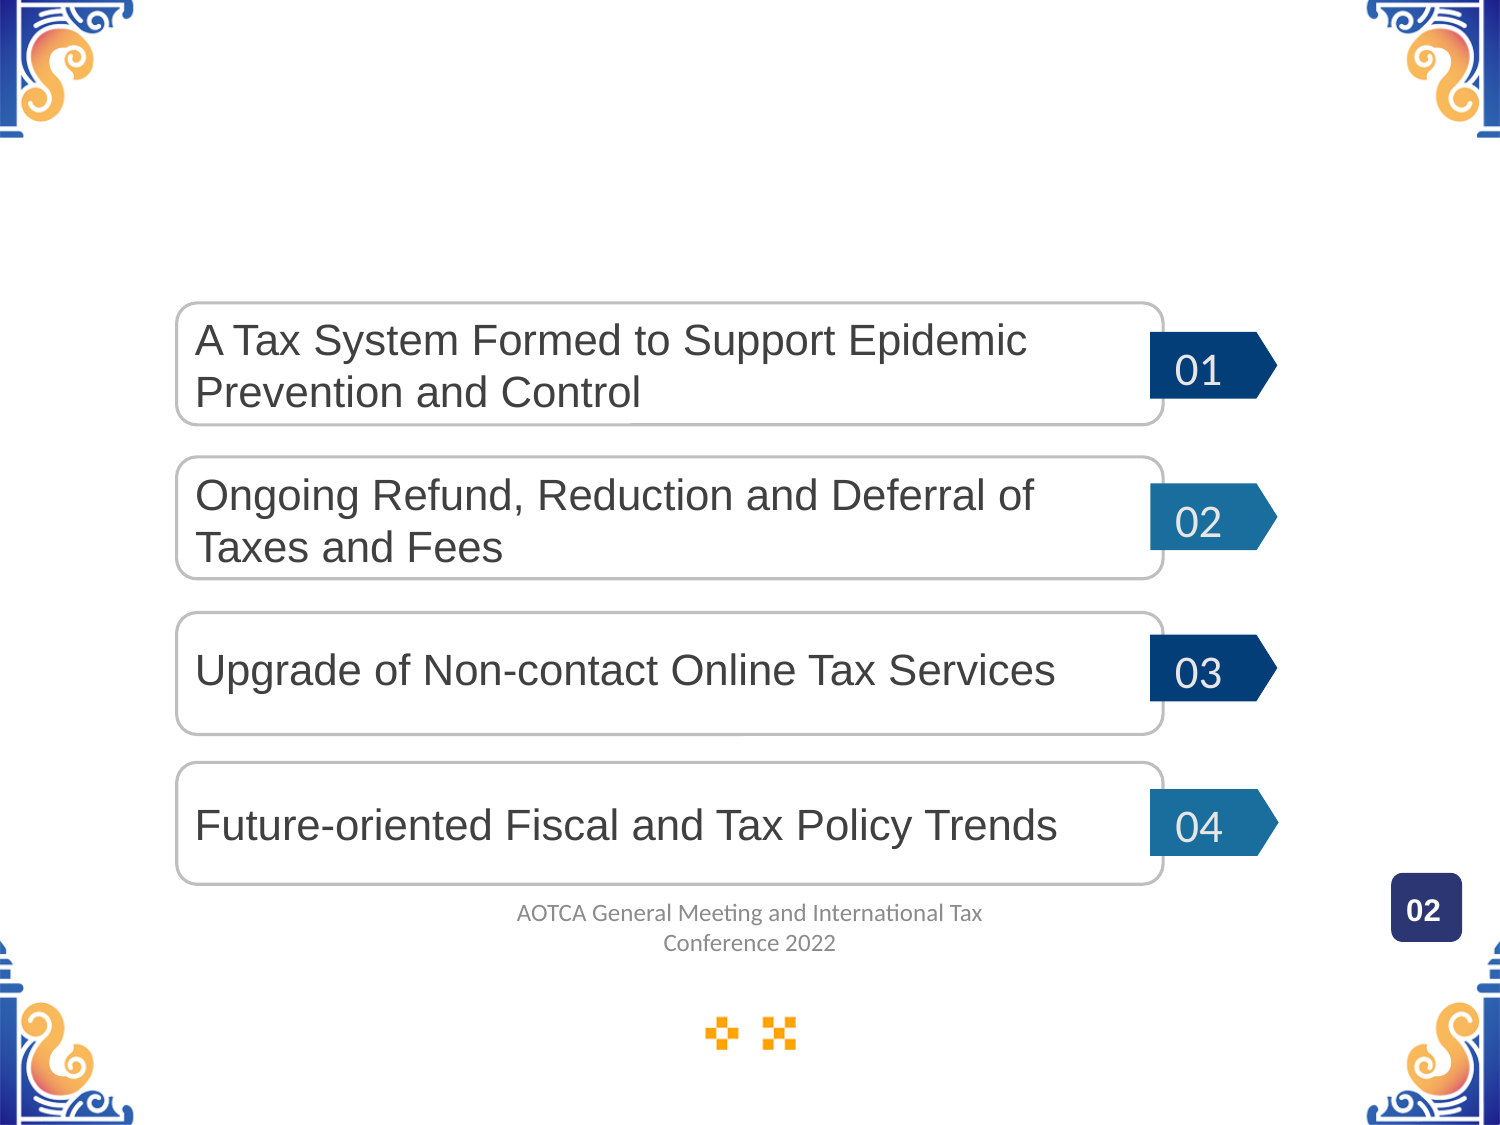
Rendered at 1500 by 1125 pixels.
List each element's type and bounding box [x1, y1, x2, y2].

picture [0, 0, 1500, 1125]
text_box [176, 762, 1279, 885]
